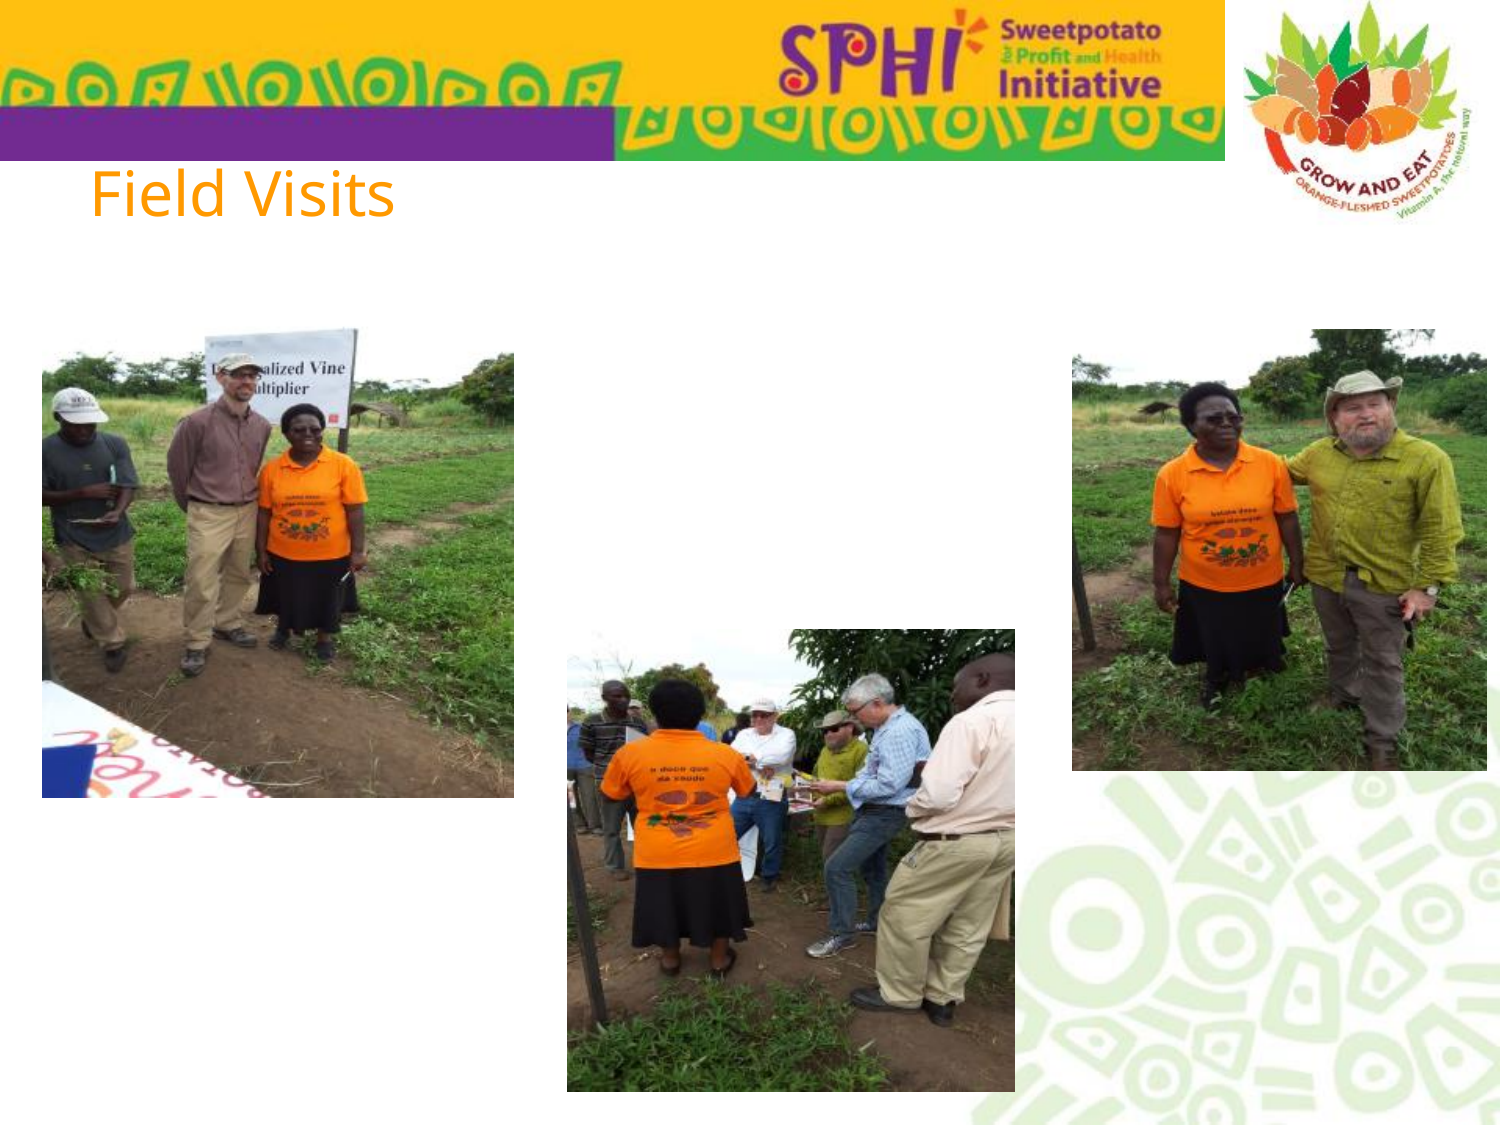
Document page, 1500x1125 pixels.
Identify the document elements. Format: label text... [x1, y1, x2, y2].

picture [0, 0, 1225, 161]
title Field Visits [75, 146, 1425, 290]
picture [912, 329, 1500, 1125]
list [566, 629, 1015, 1092]
picture [42, 302, 515, 798]
picture [1243, 0, 1479, 251]
